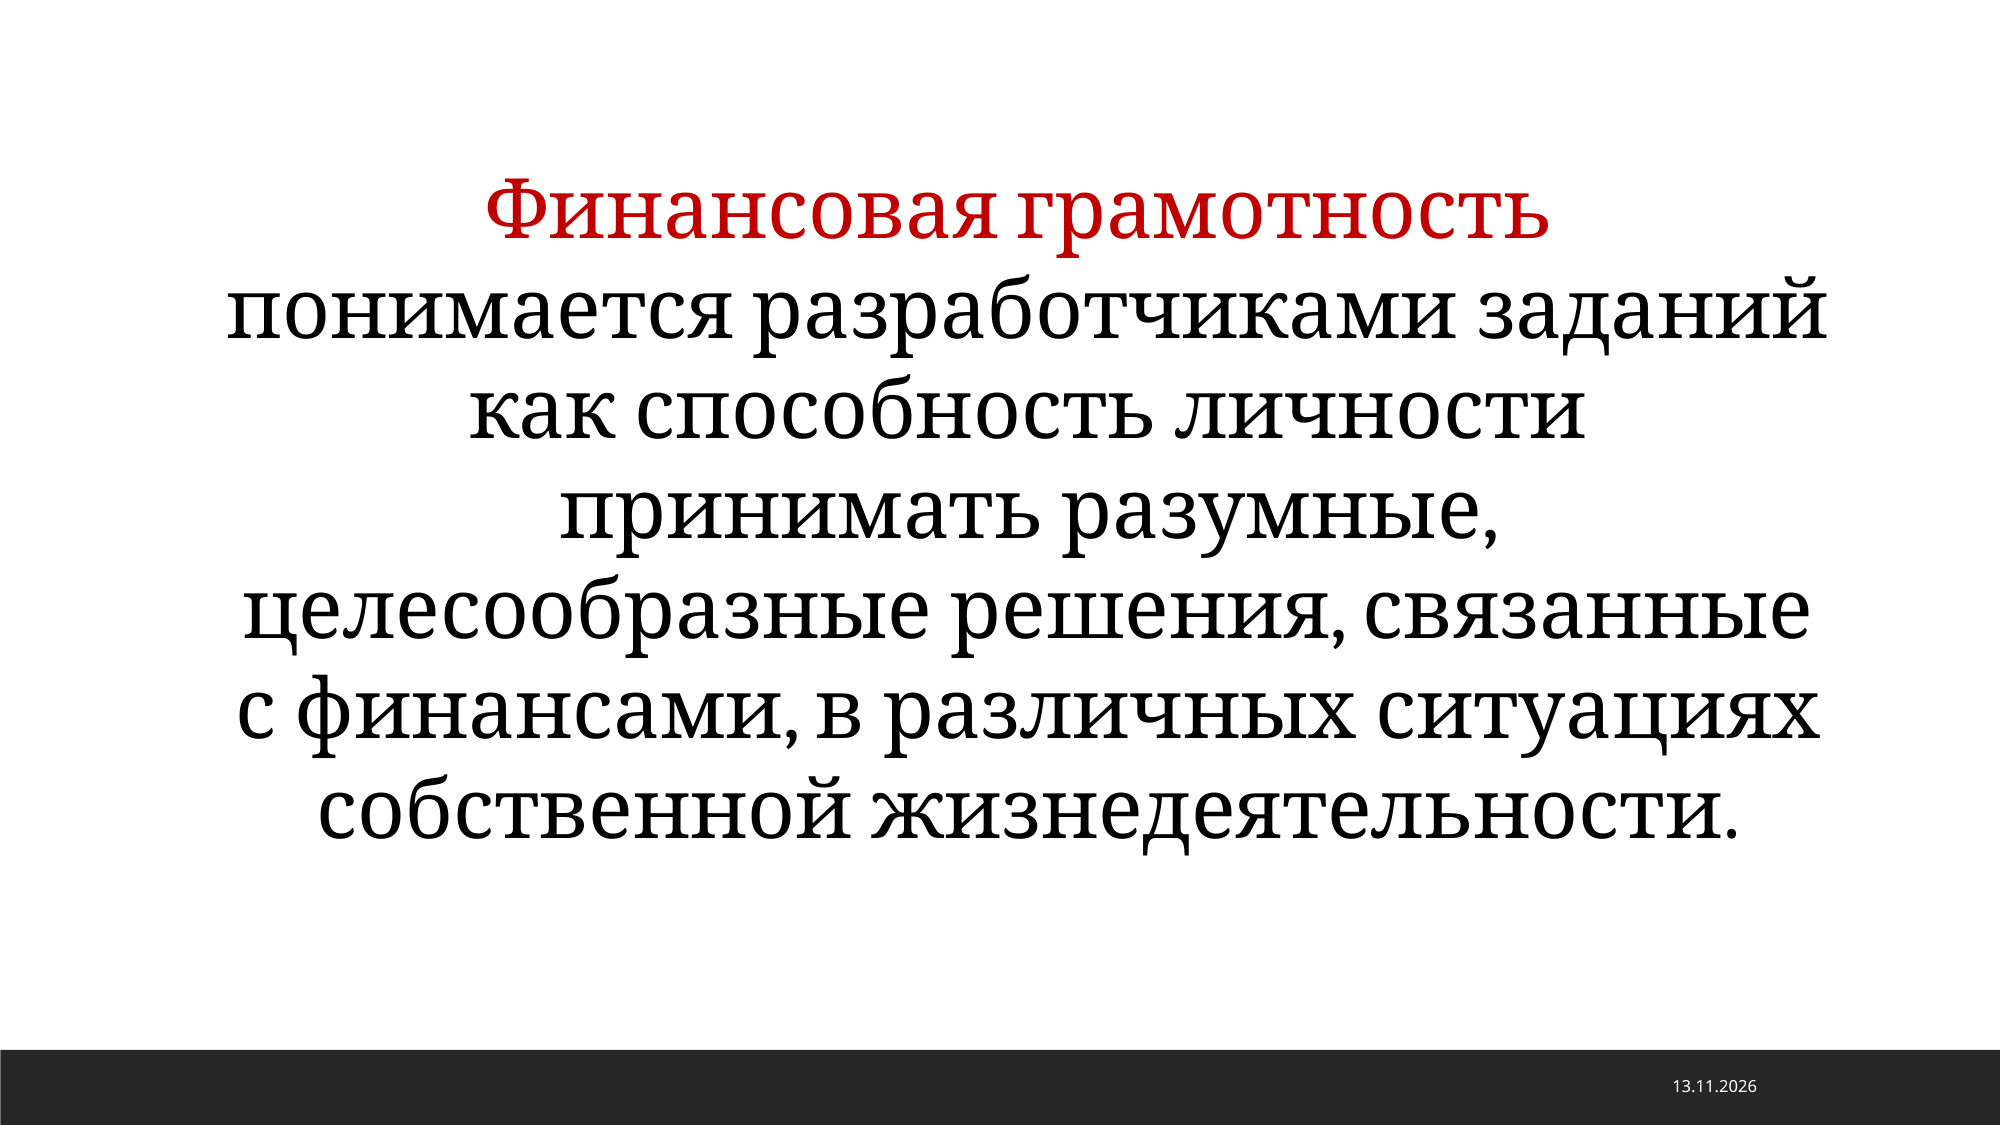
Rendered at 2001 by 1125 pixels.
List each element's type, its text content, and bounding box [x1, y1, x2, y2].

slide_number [1348, 1057, 1773, 1118]
text_box Финансовая грамотность понимается разработчиками заданий как способность личности принимать разумные, целесообразные решения, связанные с финансами, в различных ситуациях собственной жизнедеятельности. [206, 147, 1850, 863]
